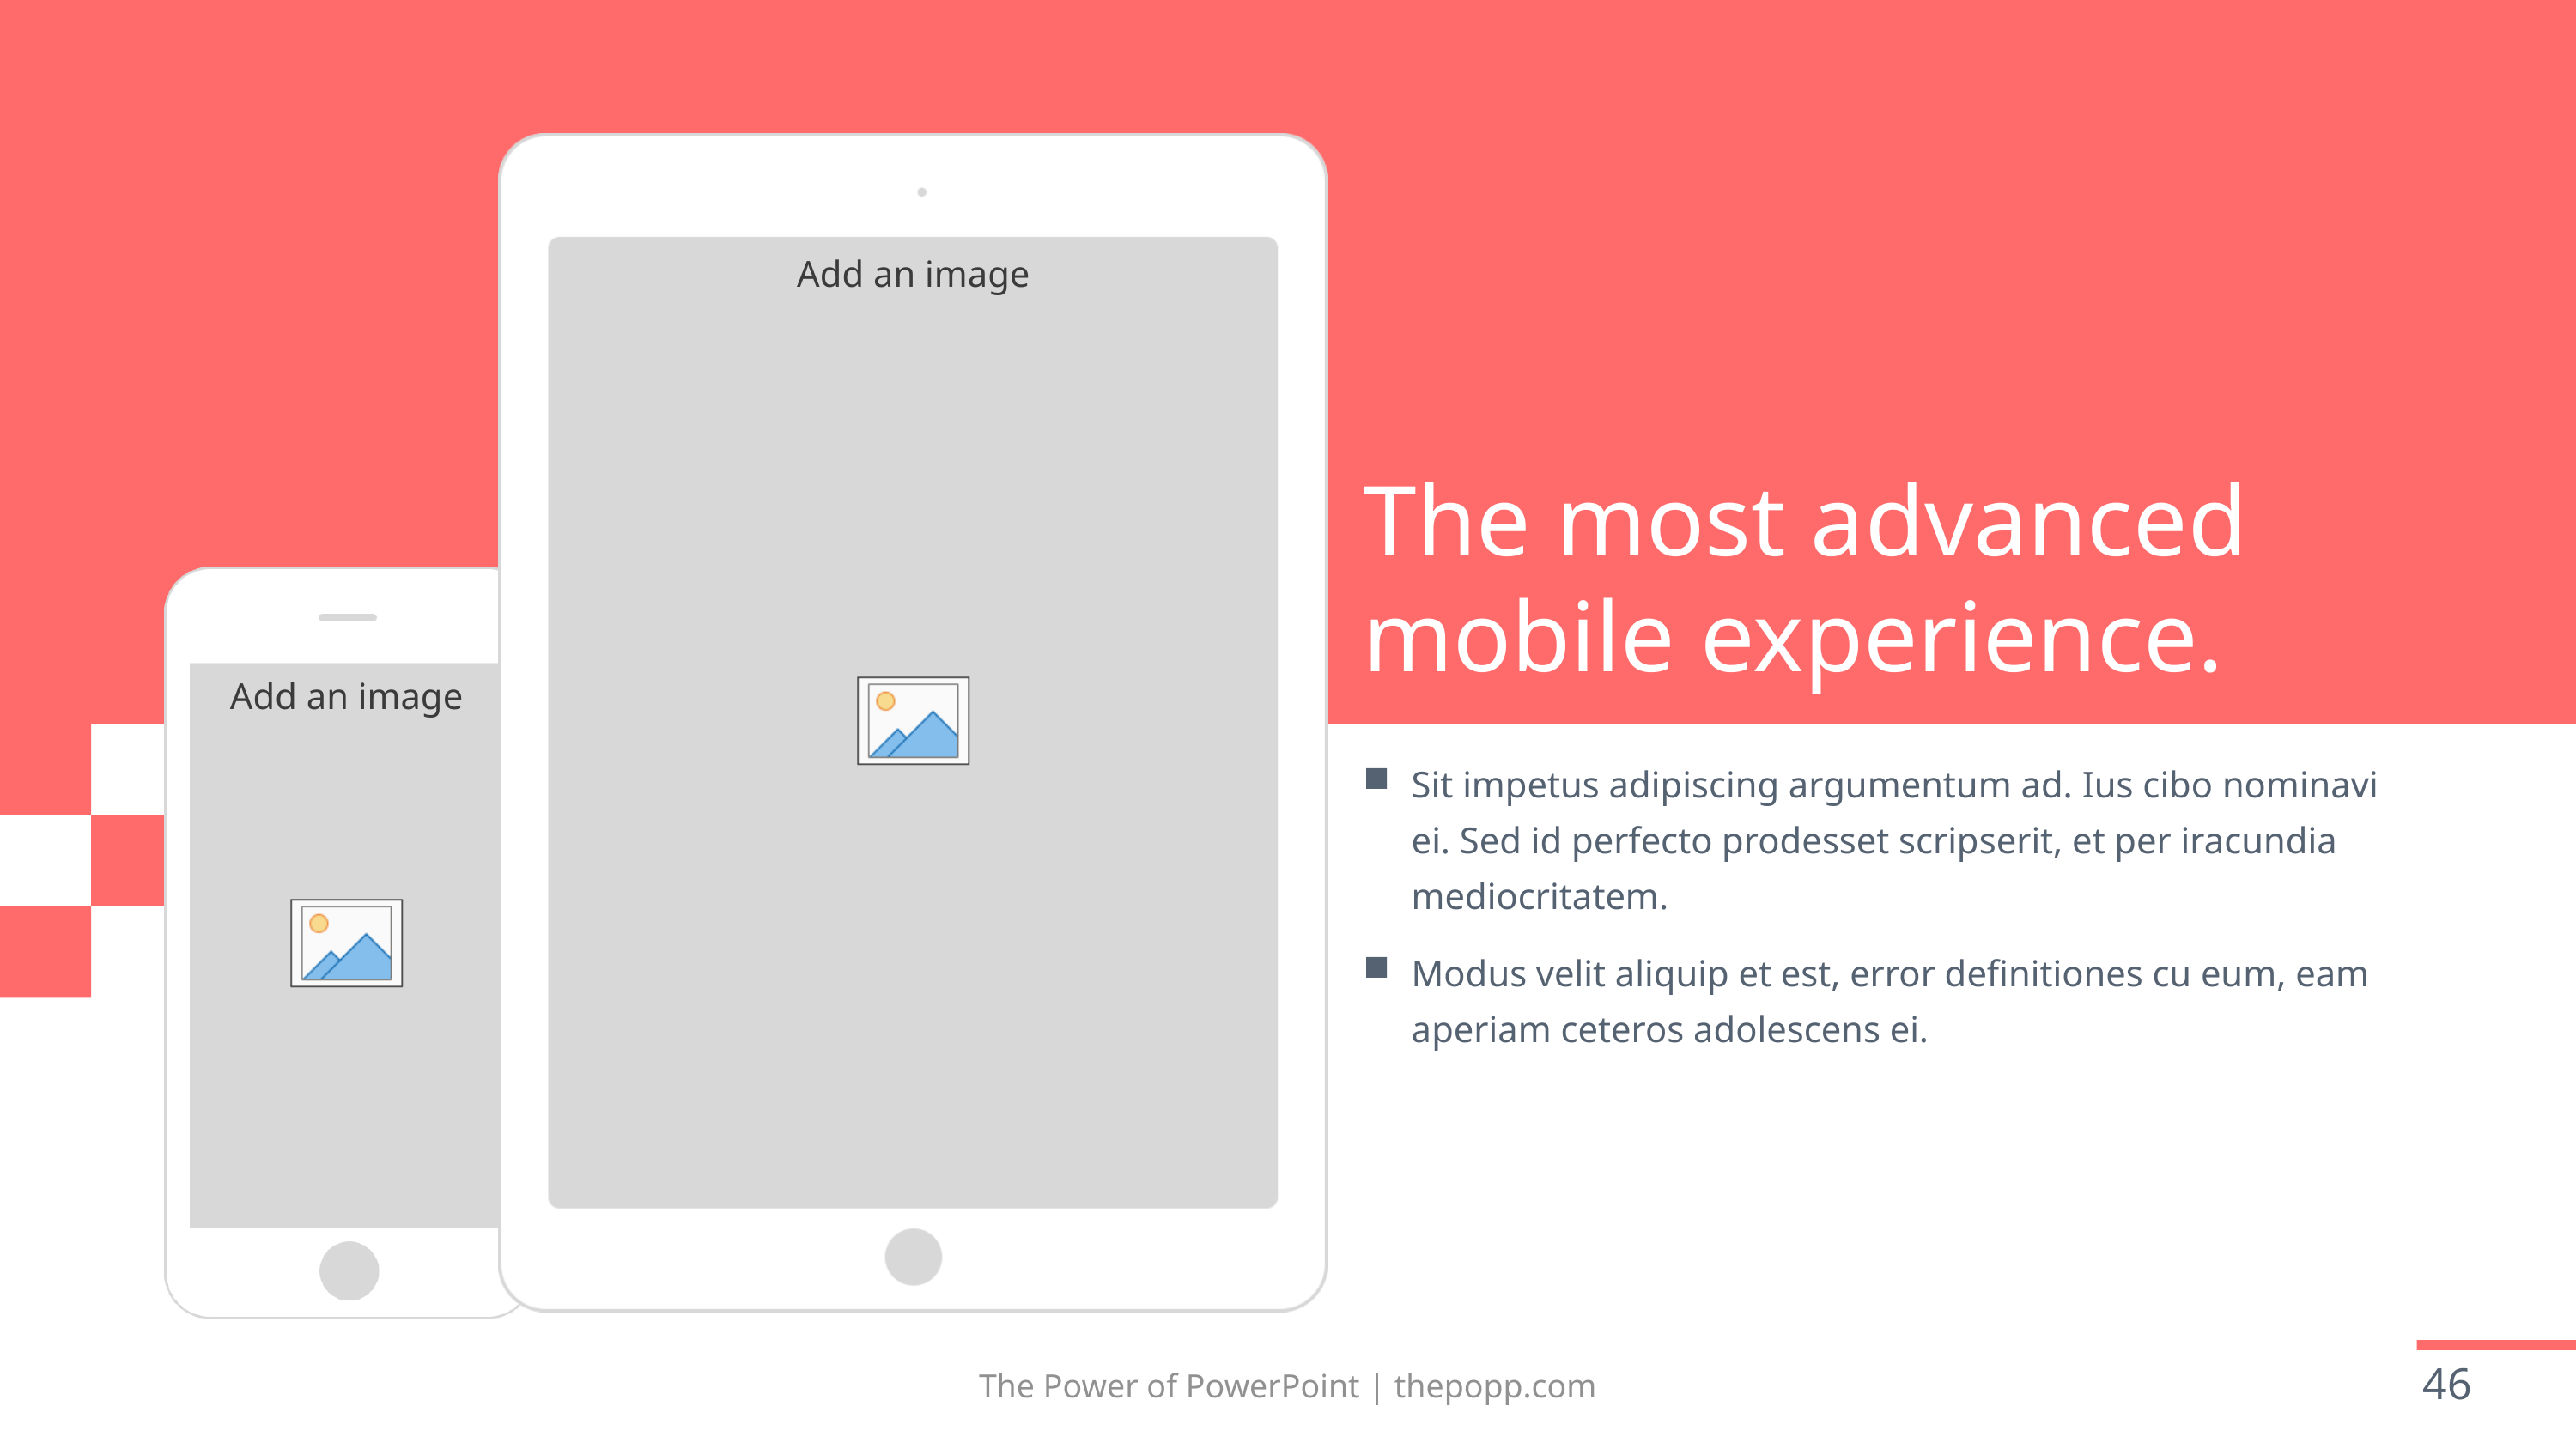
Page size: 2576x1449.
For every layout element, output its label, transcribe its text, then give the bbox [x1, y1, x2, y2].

list Sit impetus adipiscing argumentum ad. Ius cibo nominavi ei. Sed id perfecto prodesset scripserit, et per iracundia mediocritatem. Modus velit aliquip et est, error definitiones cu eum, eam aperiam ceteros adolescens ei. [1350, 743, 2429, 1173]
slide_number 46 [2409, 1351, 2576, 1421]
list The most advanced mobile experience. [1350, 155, 2429, 698]
footer The Power of PowerPoint | thepopp.com [853, 1349, 1723, 1427]
picture [164, 133, 1328, 1319]
